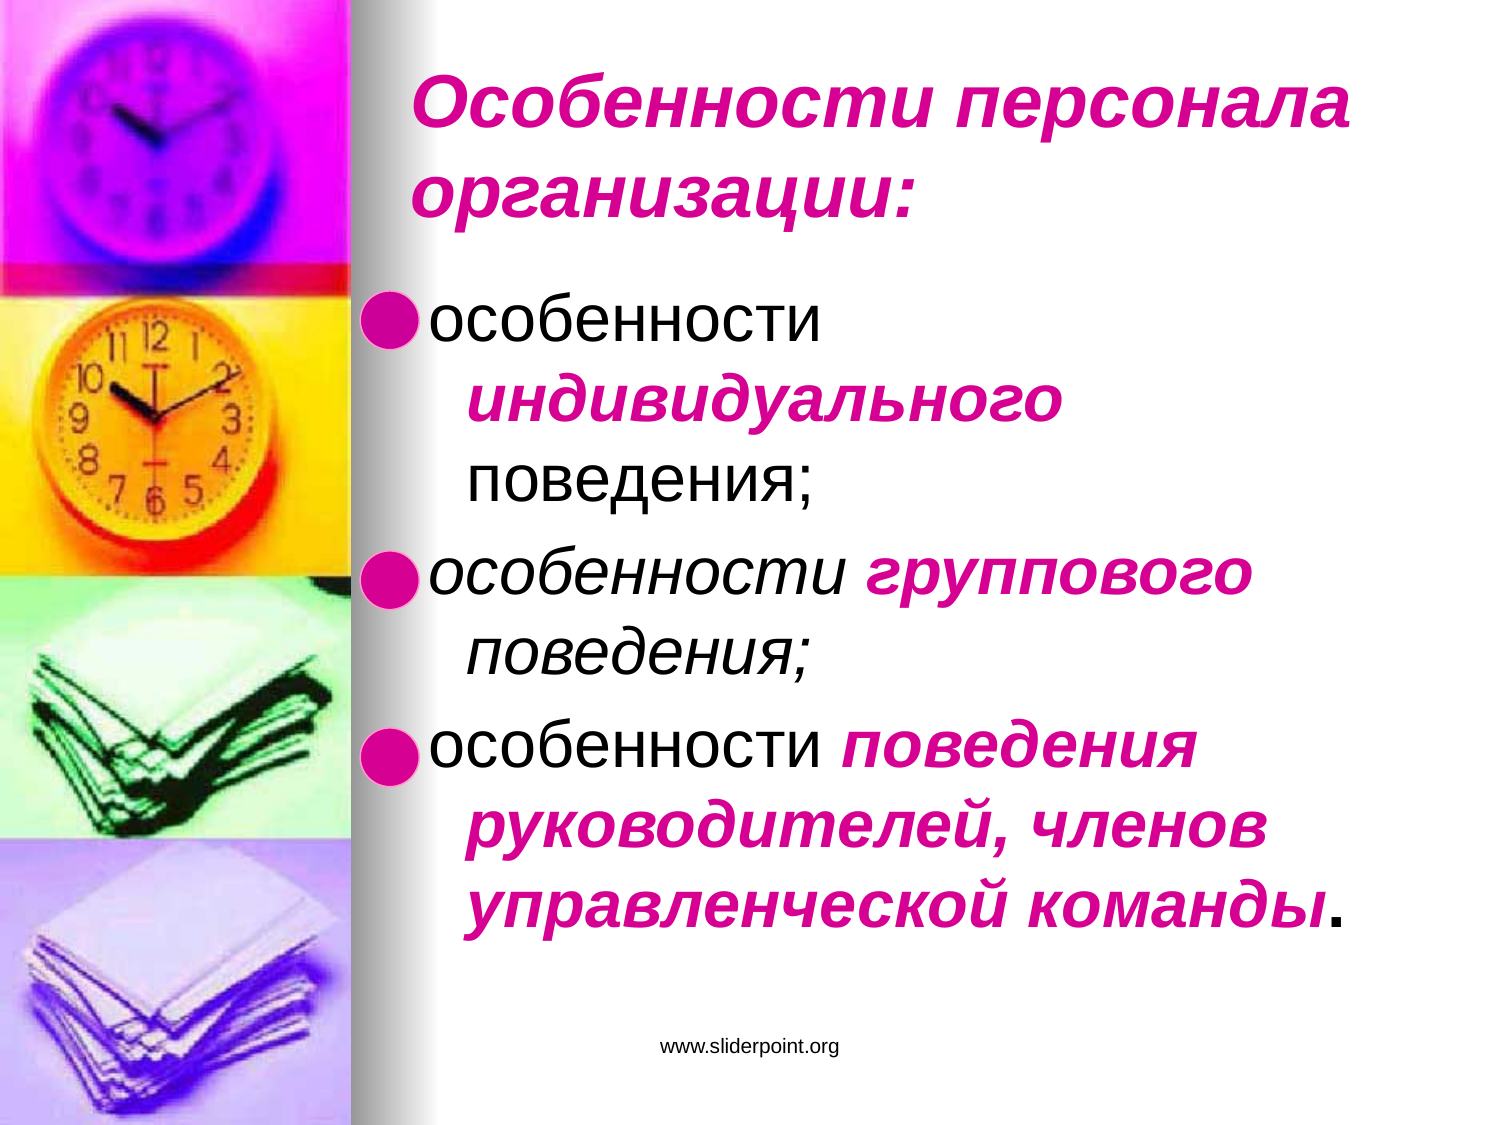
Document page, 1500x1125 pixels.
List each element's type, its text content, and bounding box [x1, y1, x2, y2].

picture [0, 0, 351, 1125]
text_box [360, 550, 420, 610]
text_box [360, 290, 420, 350]
footer www.sliderpoint.org [512, 1024, 988, 1101]
list особенности индивидуального поведения; особенности группового поведения; особенности поведения руководителей, членов управленческой команды. [395, 266, 1446, 1005]
title Особенности персонала организации: [395, 42, 1446, 243]
text_box [360, 727, 420, 787]
